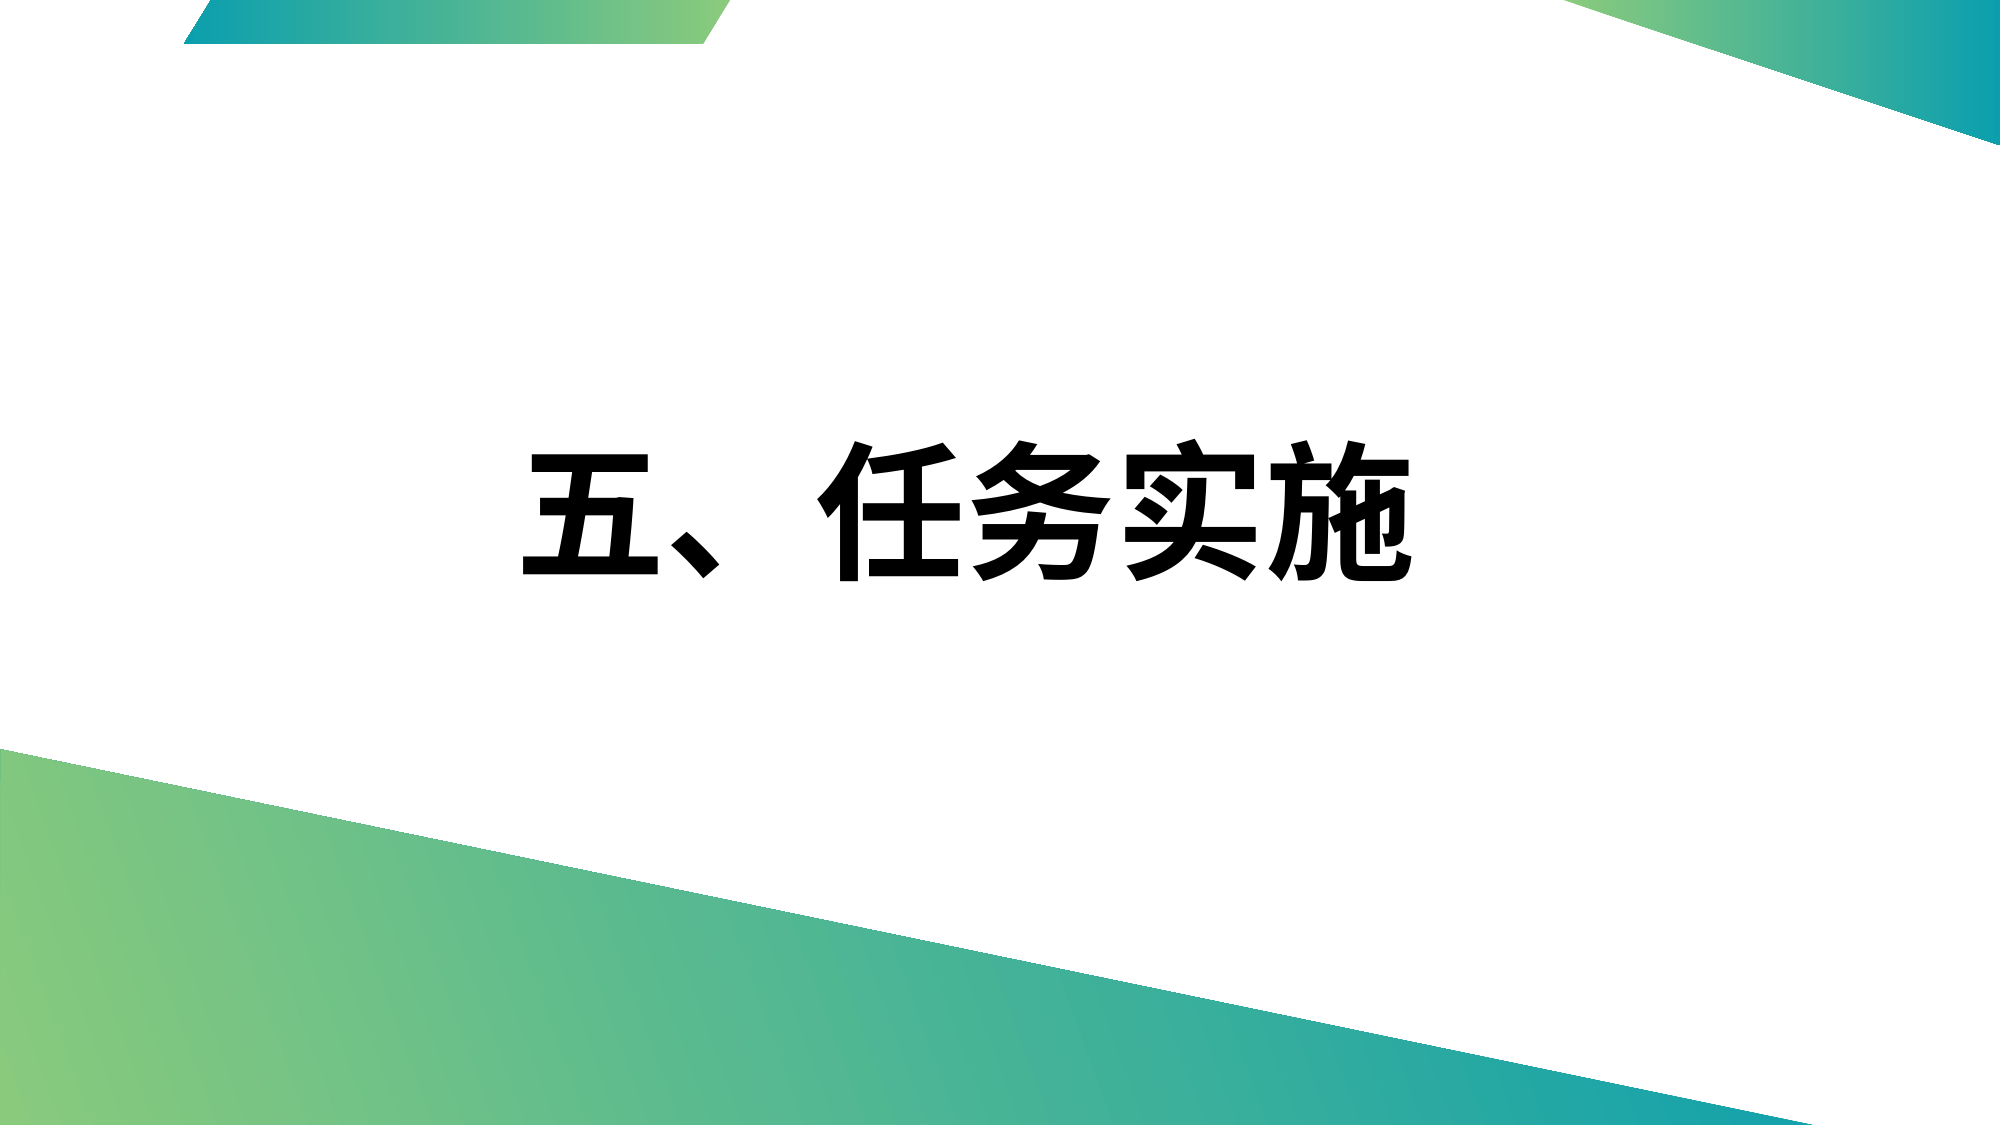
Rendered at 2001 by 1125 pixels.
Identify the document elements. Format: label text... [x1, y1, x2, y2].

text_box [0, 749, 1813, 1125]
text_box 五、任务实施 [0, 411, 2000, 654]
text_box [184, 0, 731, 44]
text_box [1563, 0, 2000, 146]
